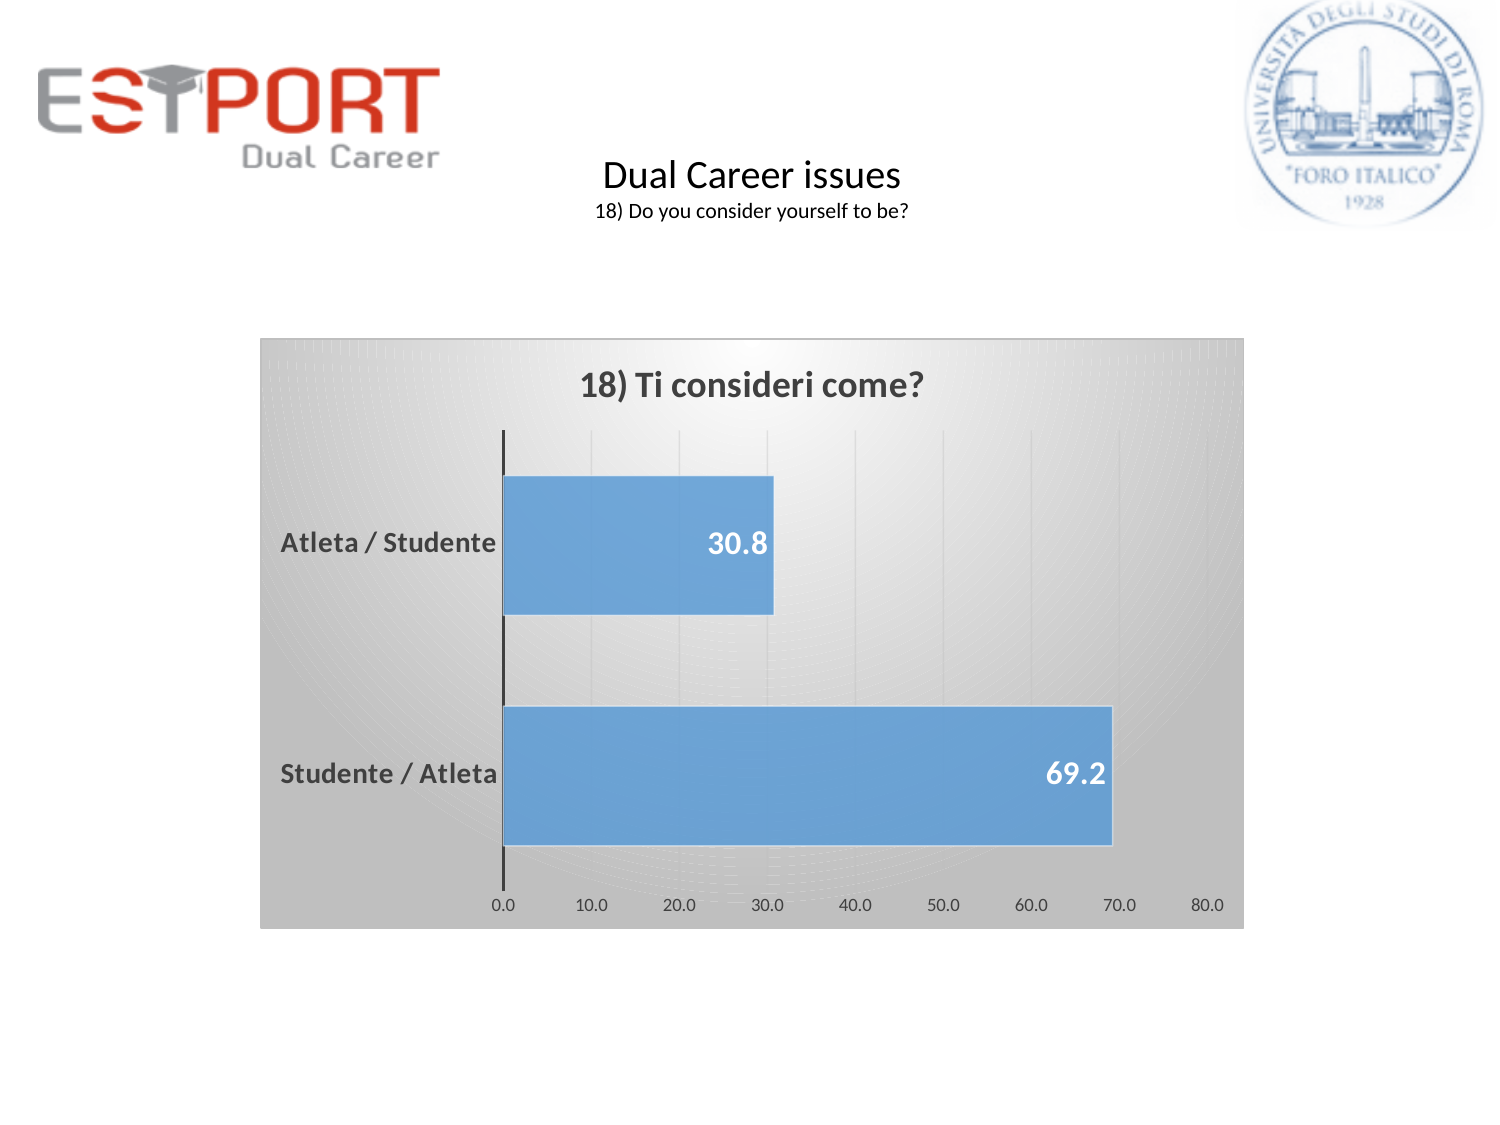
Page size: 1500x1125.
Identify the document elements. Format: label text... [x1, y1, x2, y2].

picture [37, 19, 445, 200]
chart [259, 337, 1245, 929]
title Dual Career issues 18) Do you consider yourself to be? [77, 91, 1228, 232]
picture [1233, 0, 1498, 232]
